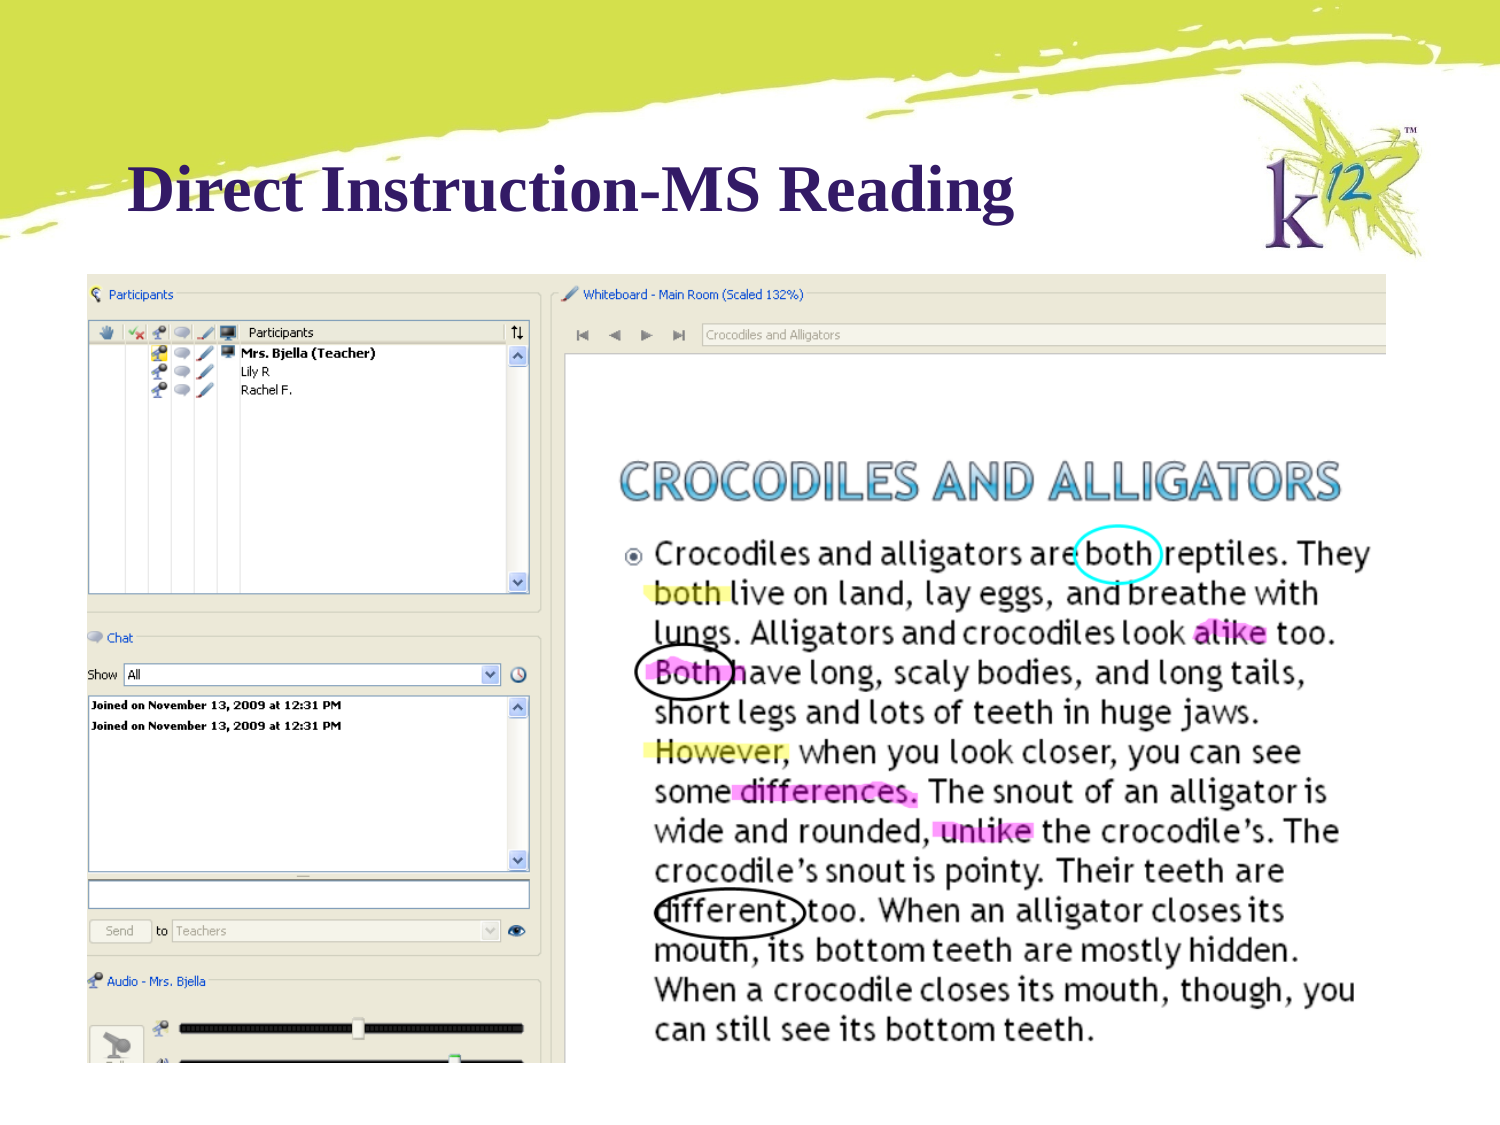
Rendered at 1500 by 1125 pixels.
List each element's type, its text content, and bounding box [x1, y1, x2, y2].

title Direct Instruction-MS Reading [112, 137, 1201, 273]
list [87, 274, 1386, 1063]
picture [0, 0, 1500, 1125]
